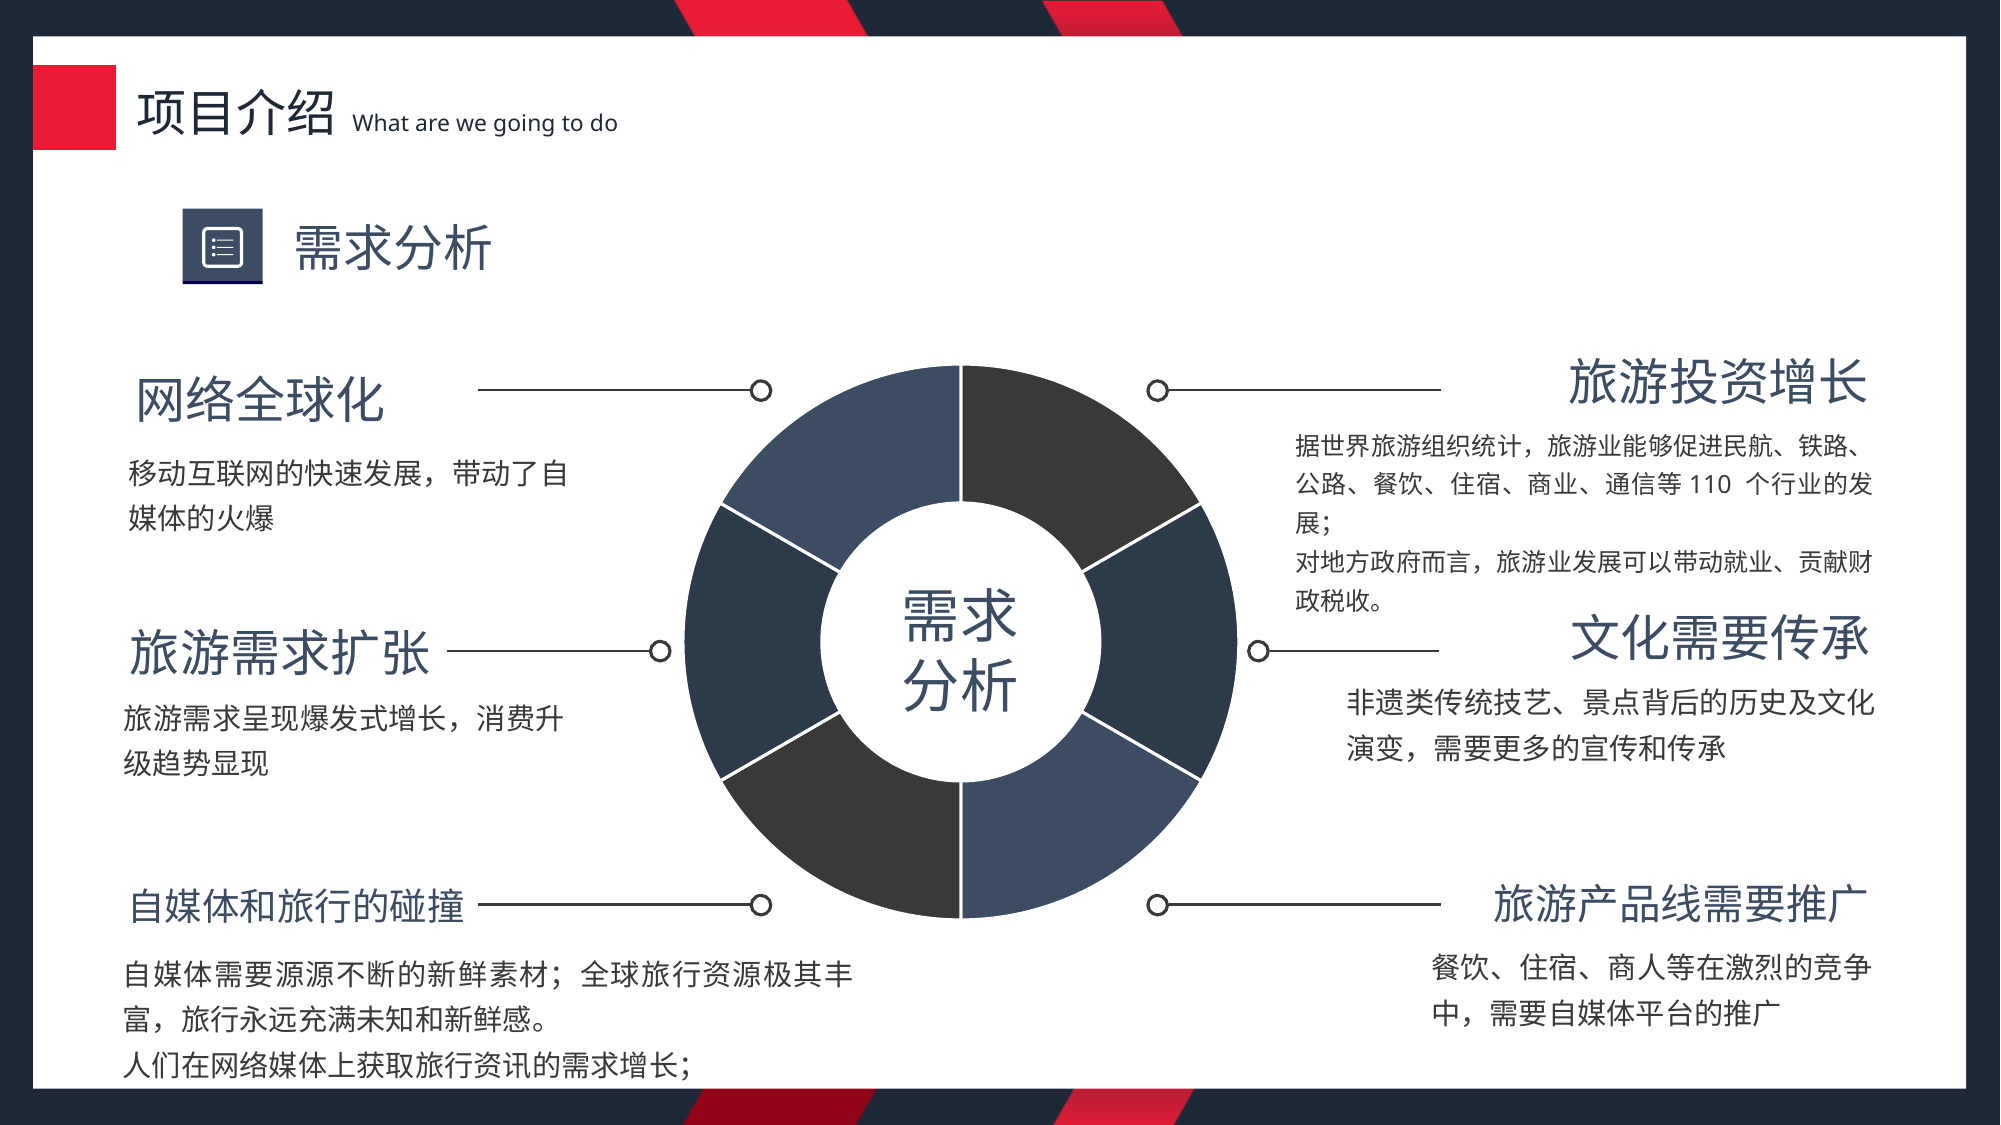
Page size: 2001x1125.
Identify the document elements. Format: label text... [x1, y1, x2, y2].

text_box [108, 613, 580, 785]
text_box [1381, 35, 1967, 1090]
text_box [1331, 599, 1891, 770]
text_box [0, 0, 664, 1125]
picture [869, 932, 1381, 1125]
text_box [107, 875, 869, 1125]
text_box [1248, 641, 1439, 661]
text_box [477, 380, 771, 401]
picture [664, 0, 1381, 352]
chart [526, 352, 1396, 932]
text_box 需求分析 [279, 209, 509, 284]
text_box What are we going to do [337, 101, 664, 144]
text_box [1381, 0, 2000, 1125]
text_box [1416, 870, 1888, 1035]
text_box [1147, 380, 1441, 401]
text_box 项目介绍 [121, 74, 352, 149]
text_box [32, 64, 117, 151]
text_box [182, 208, 263, 285]
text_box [113, 361, 585, 540]
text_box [446, 641, 670, 661]
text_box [477, 895, 771, 915]
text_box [1280, 343, 1889, 587]
text_box [32, 35, 664, 1090]
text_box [1147, 895, 1441, 915]
